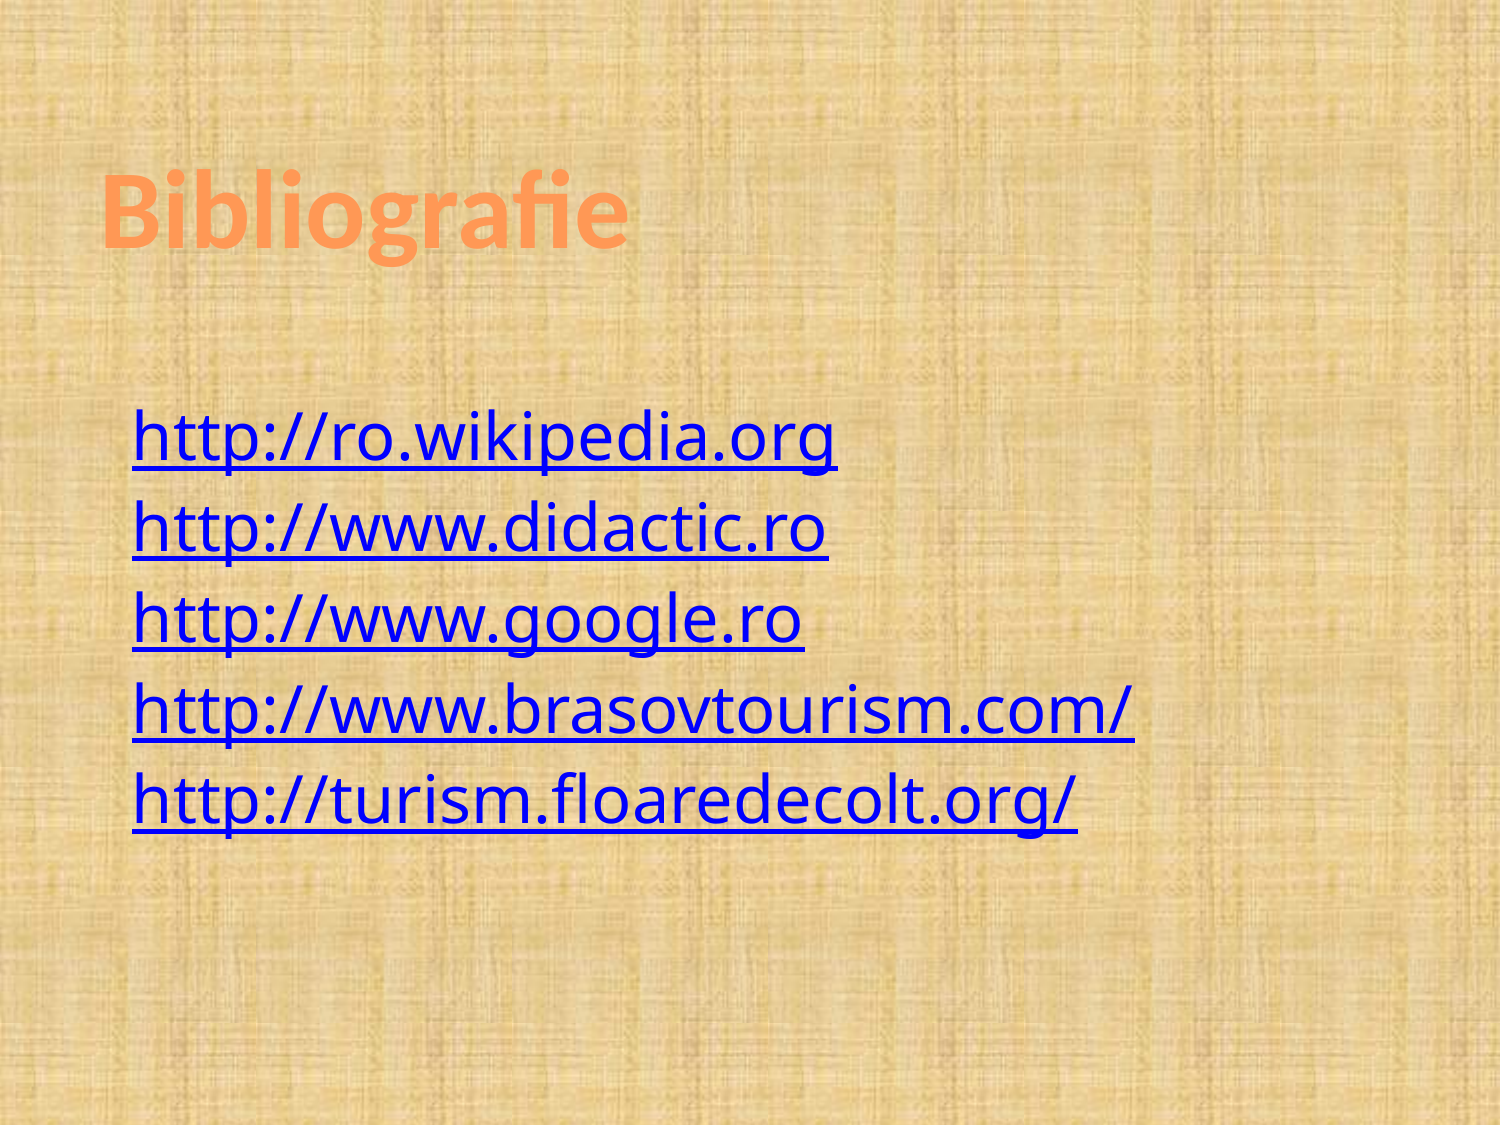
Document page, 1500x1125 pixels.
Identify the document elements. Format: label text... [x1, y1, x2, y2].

text_box Bibliografie [84, 128, 647, 279]
text_box http://ro.wikipedia.org http://www.didactic.ro http://www.google.ro http://www.brasovtourism.com/ http://turism.floaredecolt.org/ [117, 386, 1383, 856]
picture [0, 0, 1500, 1125]
